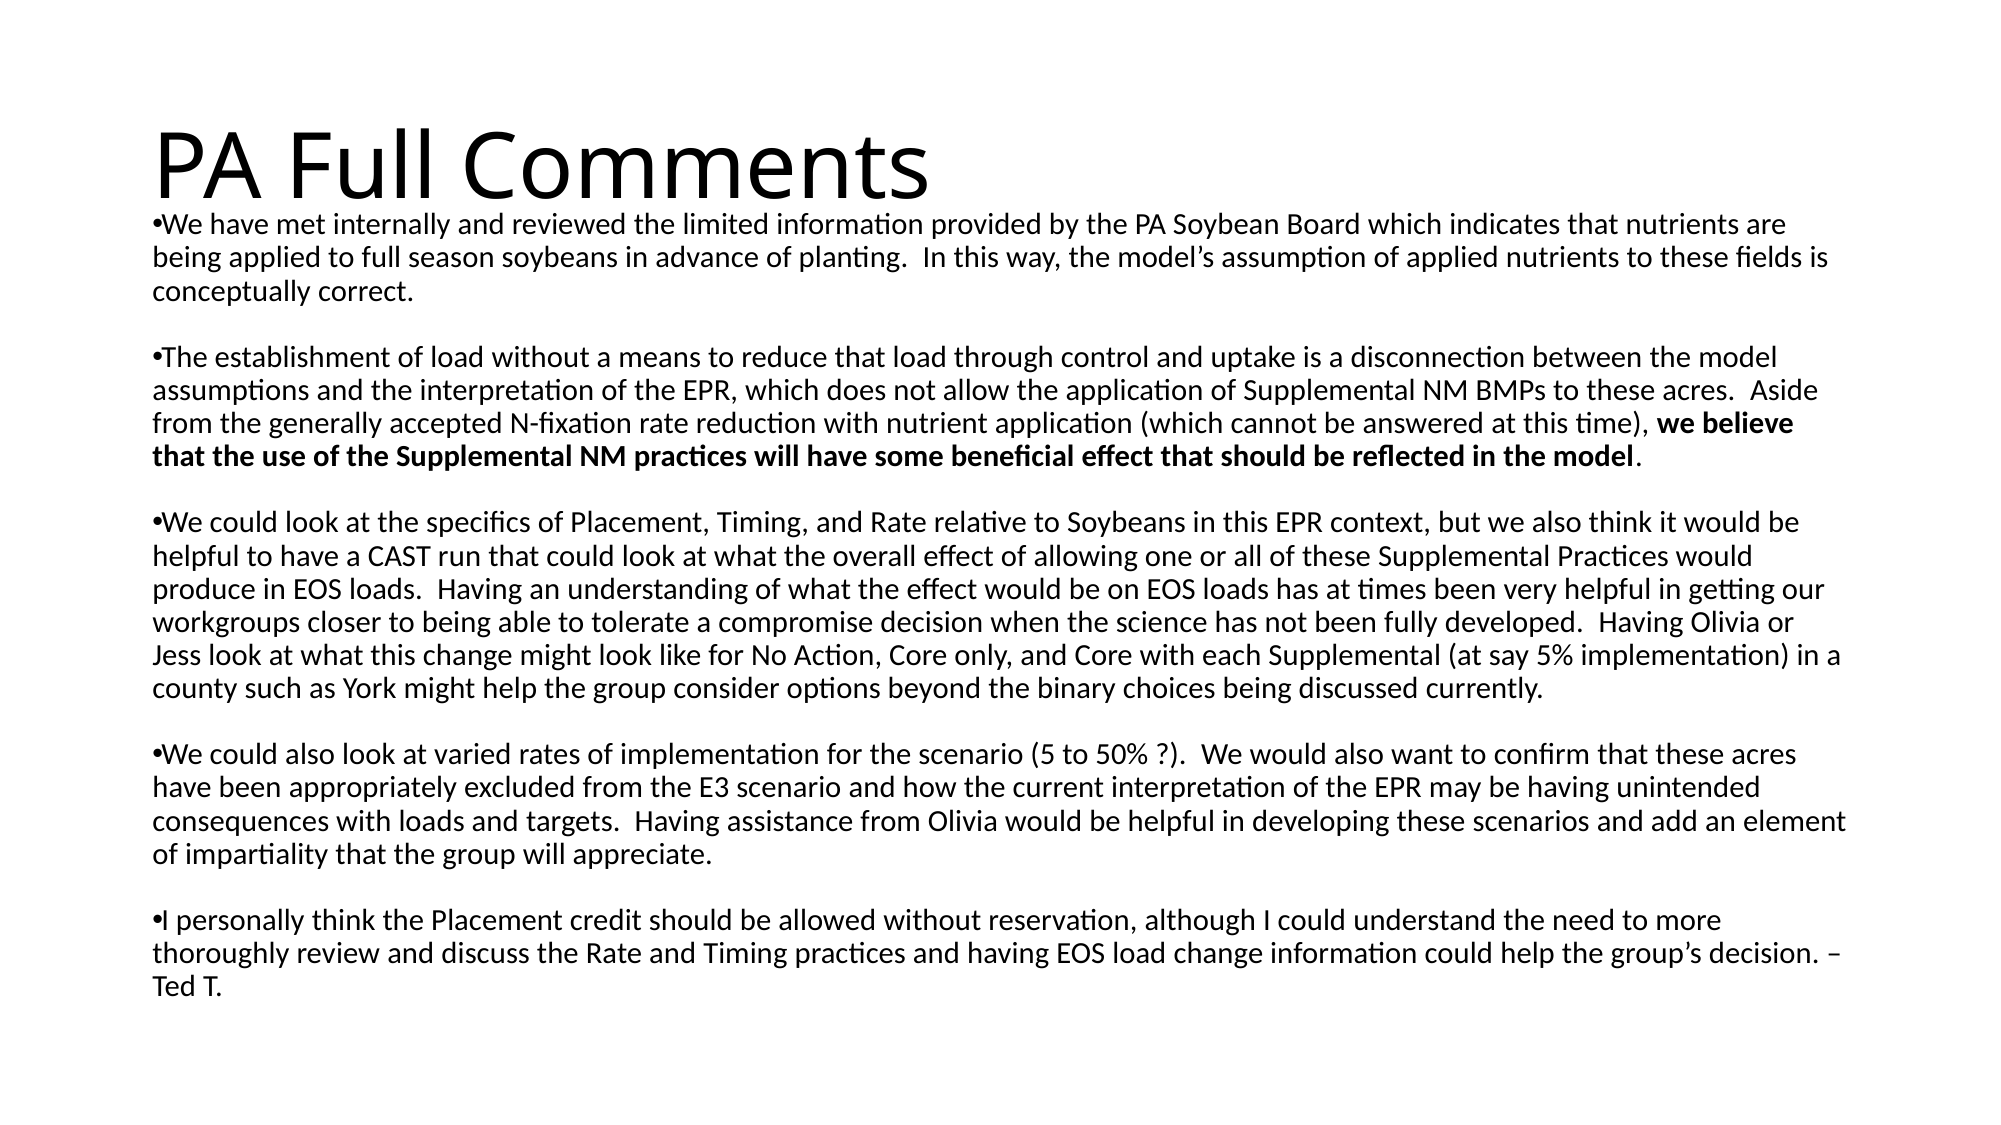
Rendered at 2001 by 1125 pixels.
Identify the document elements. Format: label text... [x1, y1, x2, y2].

title PA Full Comments [137, 59, 1863, 200]
list We have met internally and reviewed the limited information provided by the PA Soybean Board which indicates that nutrients are being applied to full season soybeans in advance of planting. In this way, the model’s assumption of applied nutrients to these fields is conceptually correct. The establishment of load without a means to reduce that load through control and uptake is a disconnection between the model assumptions and the interpretation of the EPR, which does not allow the application of Supplemental NM BMPs to these acres. Aside from the generally accepted N-fixation rate reduction with nutrient application (which cannot be answered at this time), we believe that the use of the Supplemental NM practices will have some beneficial effect that should be reflected in the model. We could look at the specifics of Placement, Timing, and Rate relative to Soybeans in this EPR context, but we also think it would be helpful to have a CAST run that could look at what the overall effect of allowing one or all of these Supplemental Practices would produce in EOS loads. Having an understanding of what the effect would be on EOS loads has at times been very helpful in getting our workgroups closer to being able to tolerate a compromise decision when the science has not been fully developed. Having Olivia or Jess look at what this change might look like for No Action, Core only, and Core with each Supplemental (at say 5% implementation) in a county such as York might help the group consider options beyond the binary choices being discussed currently. We could also look at varied rates of implementation for the scenario (5 to 50% ?). We would also want to confirm that these acres have been appropriately excluded from the E3 scenario and how the current interpretation of the EPR may be having unintended consequences with loads and targets. Having assistance from Olivia would be helpful in developing these scenarios and add an element of impartiality that the group will appreciate. I personally think the Placement credit should be allowed without reservation, although I could understand the need to more thoroughly review and discuss the Rate and Timing practices and having EOS load change information could help the group’s decision. –Ted T. [137, 200, 1863, 1014]
